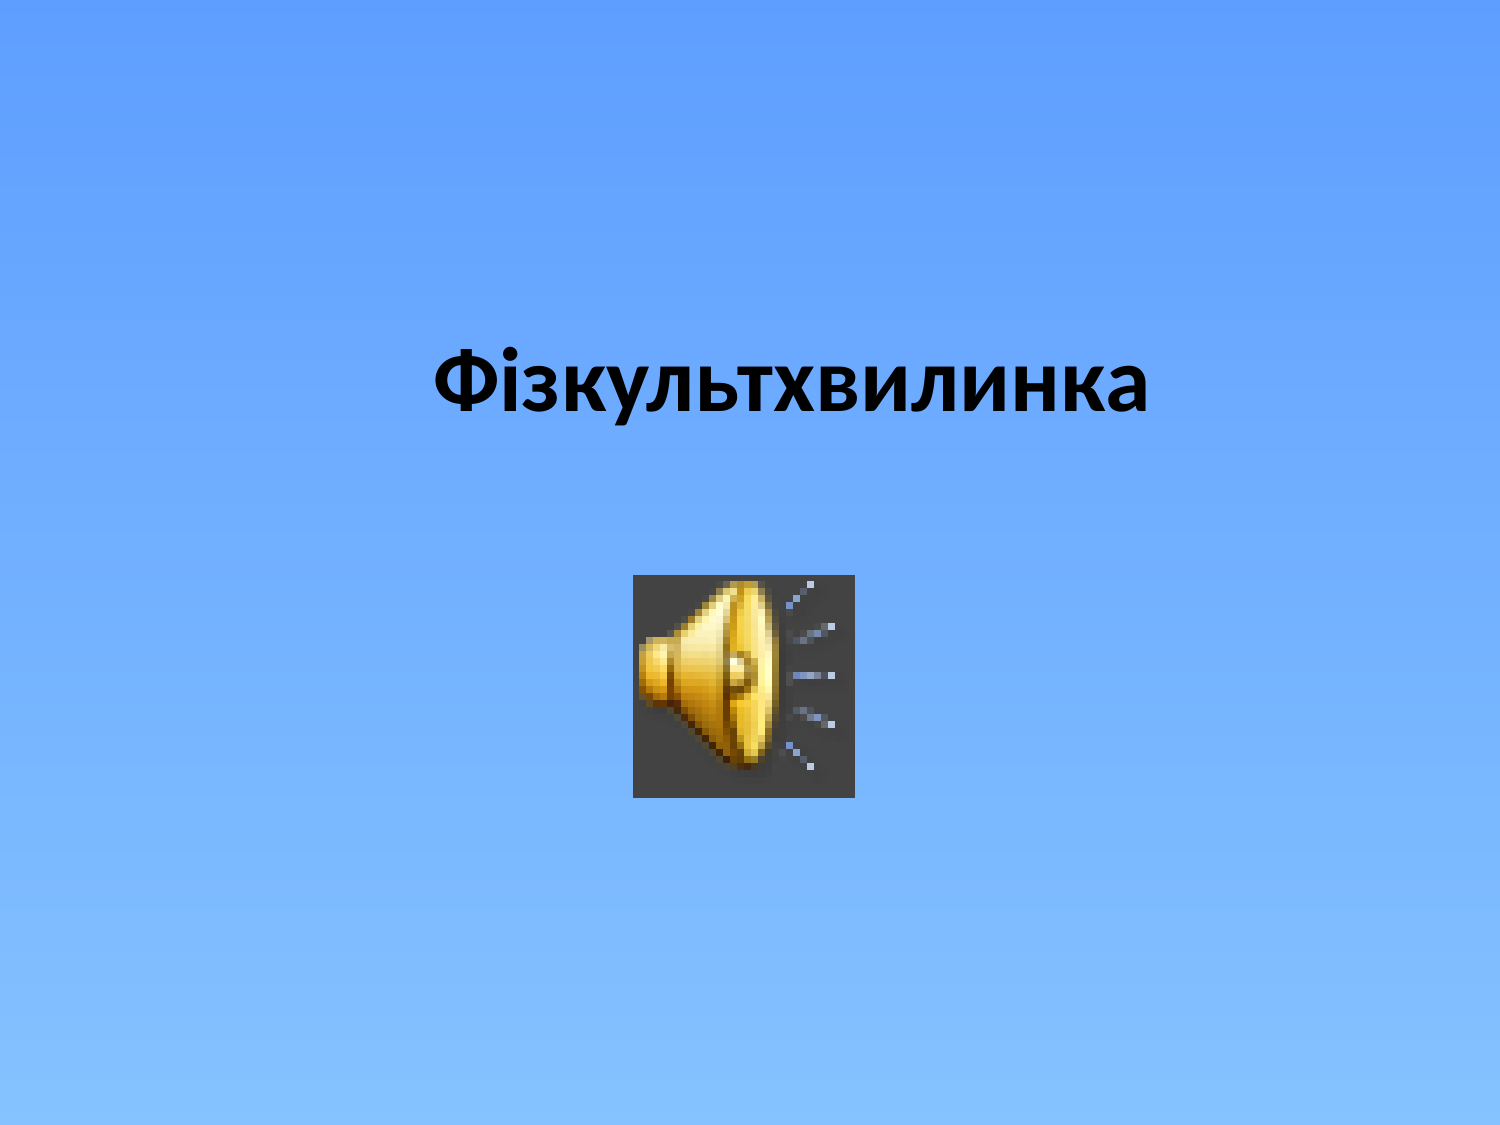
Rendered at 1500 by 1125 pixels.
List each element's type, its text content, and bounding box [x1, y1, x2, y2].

title Фізкультхвилинка [117, 281, 1468, 469]
picture [631, 574, 857, 799]
